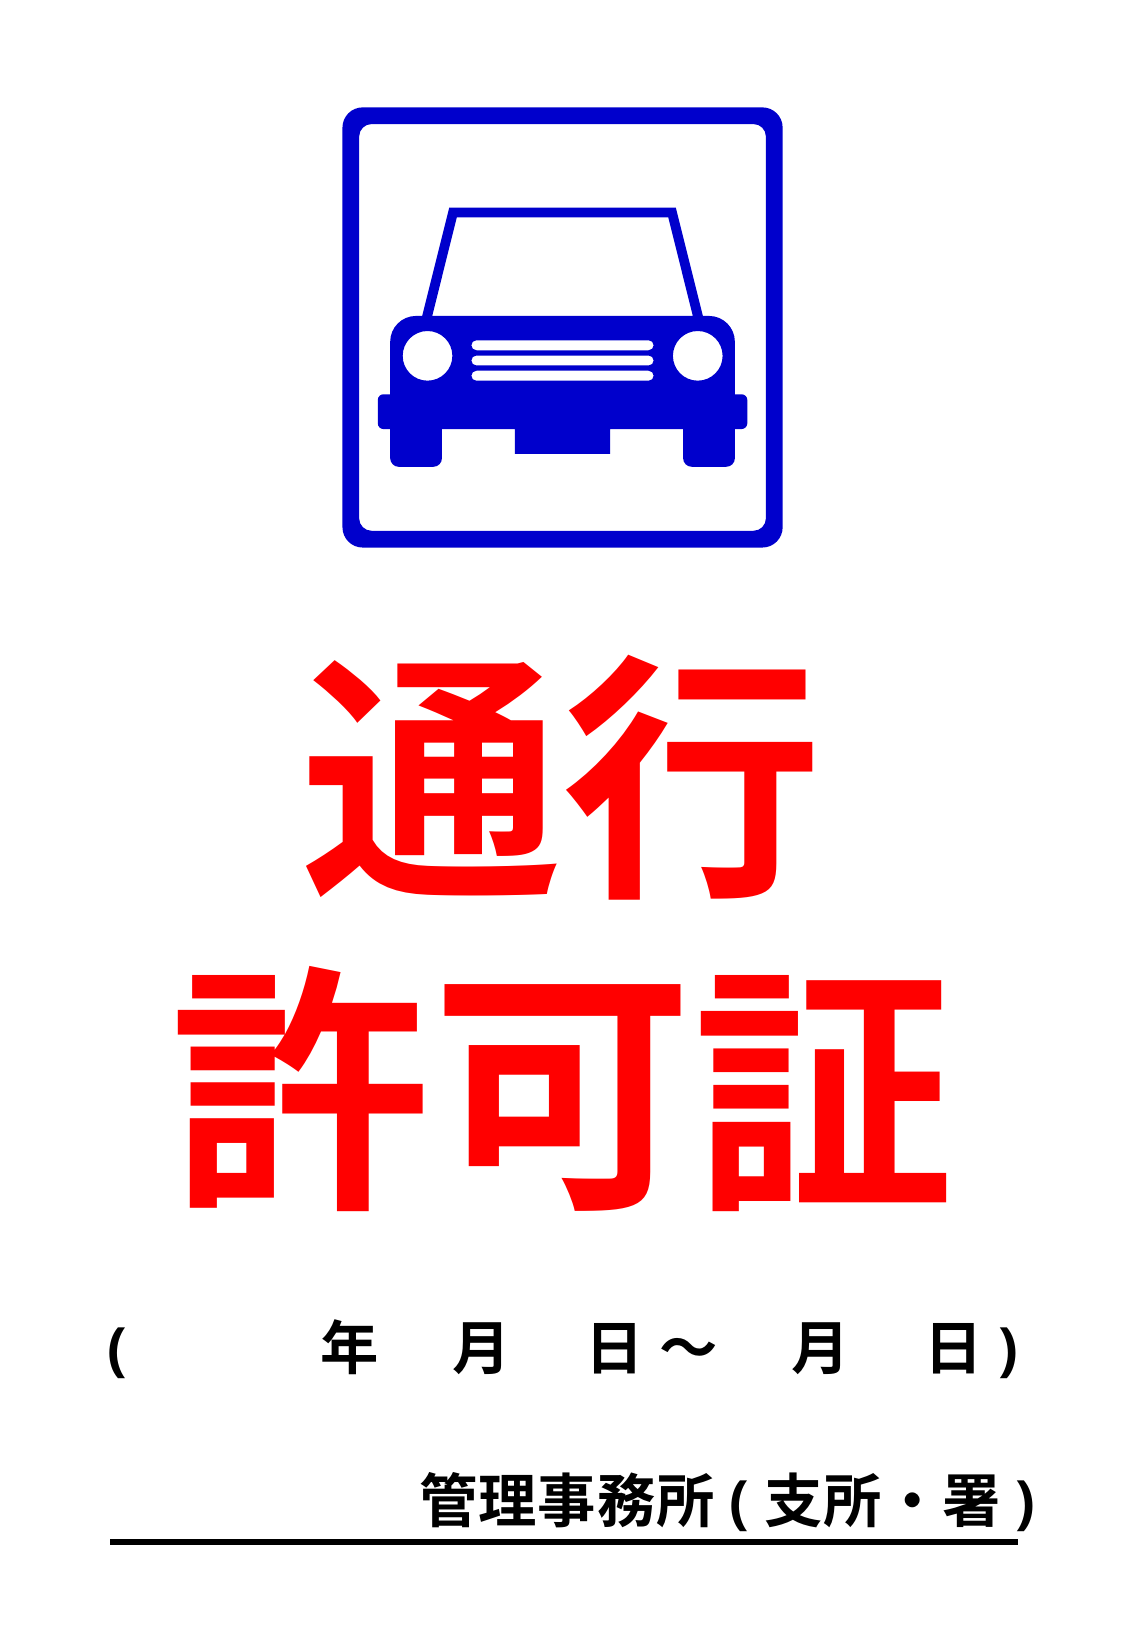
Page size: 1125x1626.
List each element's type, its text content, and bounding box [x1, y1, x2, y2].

text_box 通行 許可証 [46, 608, 1079, 1249]
text_box ( 年 月 日 ～ 月 日) [1, 1303, 1125, 1389]
text_box 管理事務所(支所・署) [346, 1457, 1125, 1542]
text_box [342, 107, 783, 548]
